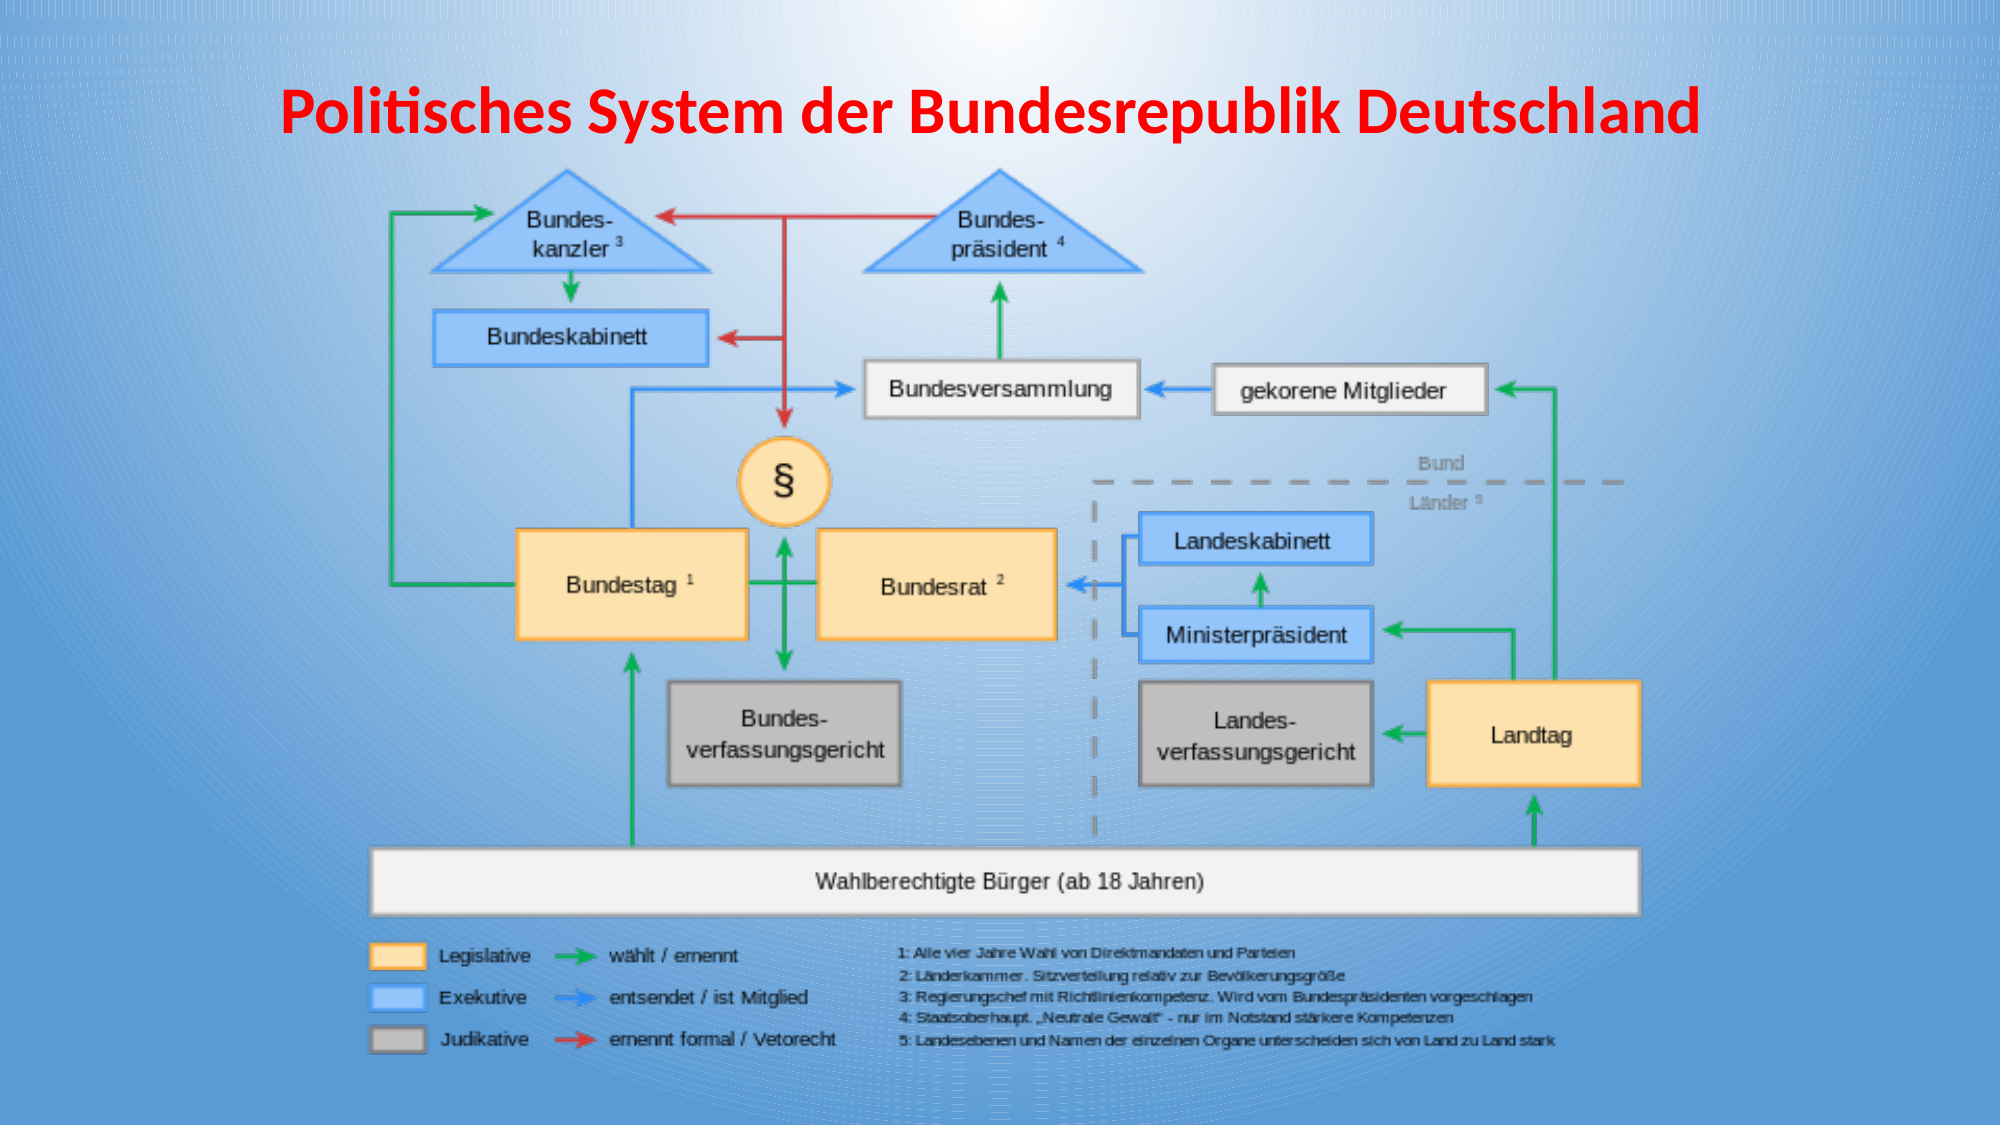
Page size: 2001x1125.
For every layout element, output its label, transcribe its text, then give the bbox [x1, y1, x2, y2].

picture [333, 151, 1666, 1088]
text_box Politisches System der Bundesrepublik Deutschland [63, 59, 1921, 154]
